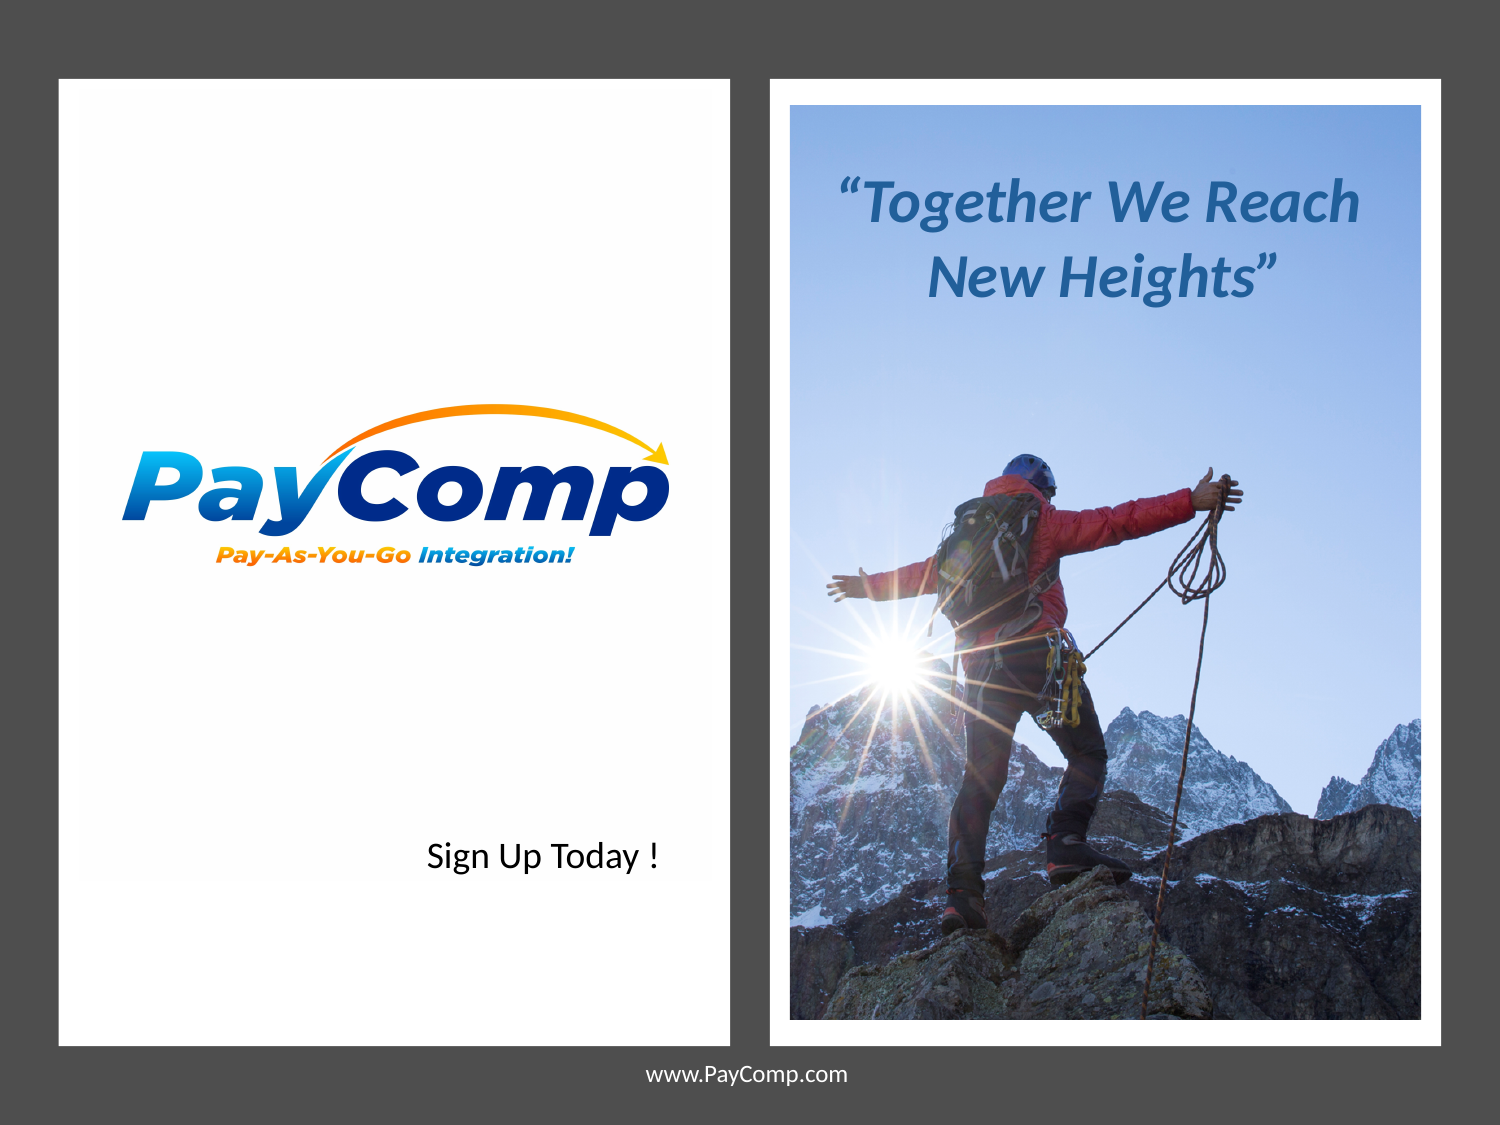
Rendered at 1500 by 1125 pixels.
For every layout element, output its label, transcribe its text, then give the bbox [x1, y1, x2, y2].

text_box [768, 77, 1443, 1048]
picture [789, 105, 1422, 1020]
footer www.PayComp.com [496, 1042, 1004, 1103]
picture [79, 89, 712, 881]
text_box [57, 77, 732, 1048]
text_box [0, 0, 1500, 1125]
